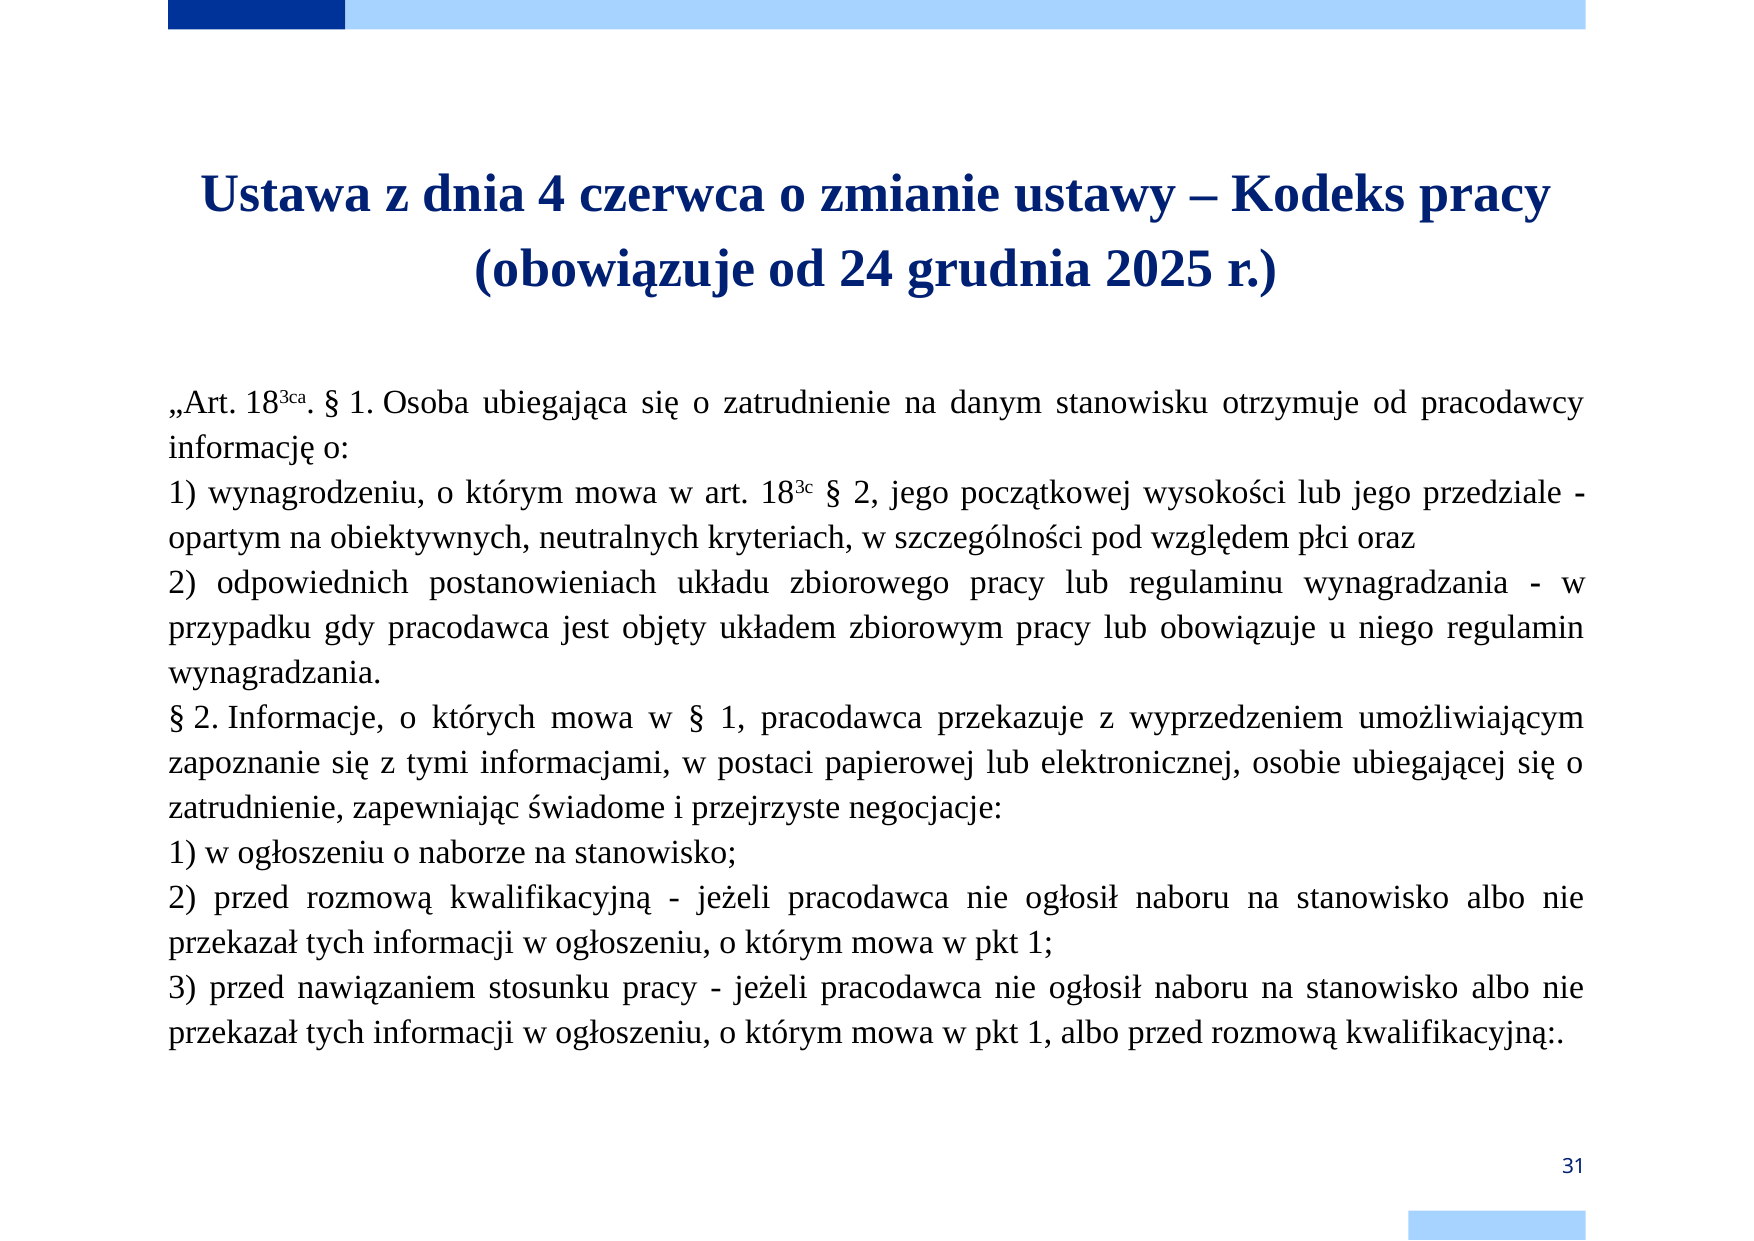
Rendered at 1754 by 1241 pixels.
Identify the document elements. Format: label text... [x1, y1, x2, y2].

title Ustawa z dnia 4 czerwca o zmianie ustawy – Kodeks pracy (obowiązuje od 24 grudnia 2025 r.) [168, 147, 1586, 324]
slide_number 31 [1408, 1151, 1586, 1182]
list „Art. 183ca. § 1. Osoba ubiegająca się o zatrudnienie na danym stanowisku otrzymuje od pracodawcy informację o: 1) wynagrodzeniu, o którym mowa w art. 183c § 2, jego początkowej wysokości lub jego przedziale - opartym na obiektywnych, neutralnych kryteriach, w szczególności pod względem płci oraz 2) odpowiednich postanowieniach układu zbiorowego pracy lub regulaminu wynagradzania - w przypadku gdy pracodawca jest objęty układem zbiorowym pracy lub obowiązuje u niego regulamin wynagradzania. § 2. Informacje, o których mowa w § 1, pracodawca przekazuje z wyprzedzeniem umożliwiającym zapoznanie się z tymi informacjami, w postaci papierowej lub elektronicznej, osobie ubiegającej się o zatrudnienie, zapewniając świadome i przejrzyste negocjacje: 1) w ogłoszeniu o naborze na stanowisko; 2) przed rozmową kwalifikacyjną - jeżeli pracodawca nie ogłosił naboru na stanowisko albo nie przekazał tych informacji w ogłoszeniu, o którym mowa w pkt 1; 3) przed nawiązaniem stosunku pracy - jeżeli pracodawca nie ogłosił naboru na stanowisko albo nie przekazał tych informacji w ogłoszeniu, o którym mowa w pkt 1, albo przed rozmową kwalifikacyjną:. [168, 324, 1586, 1093]
